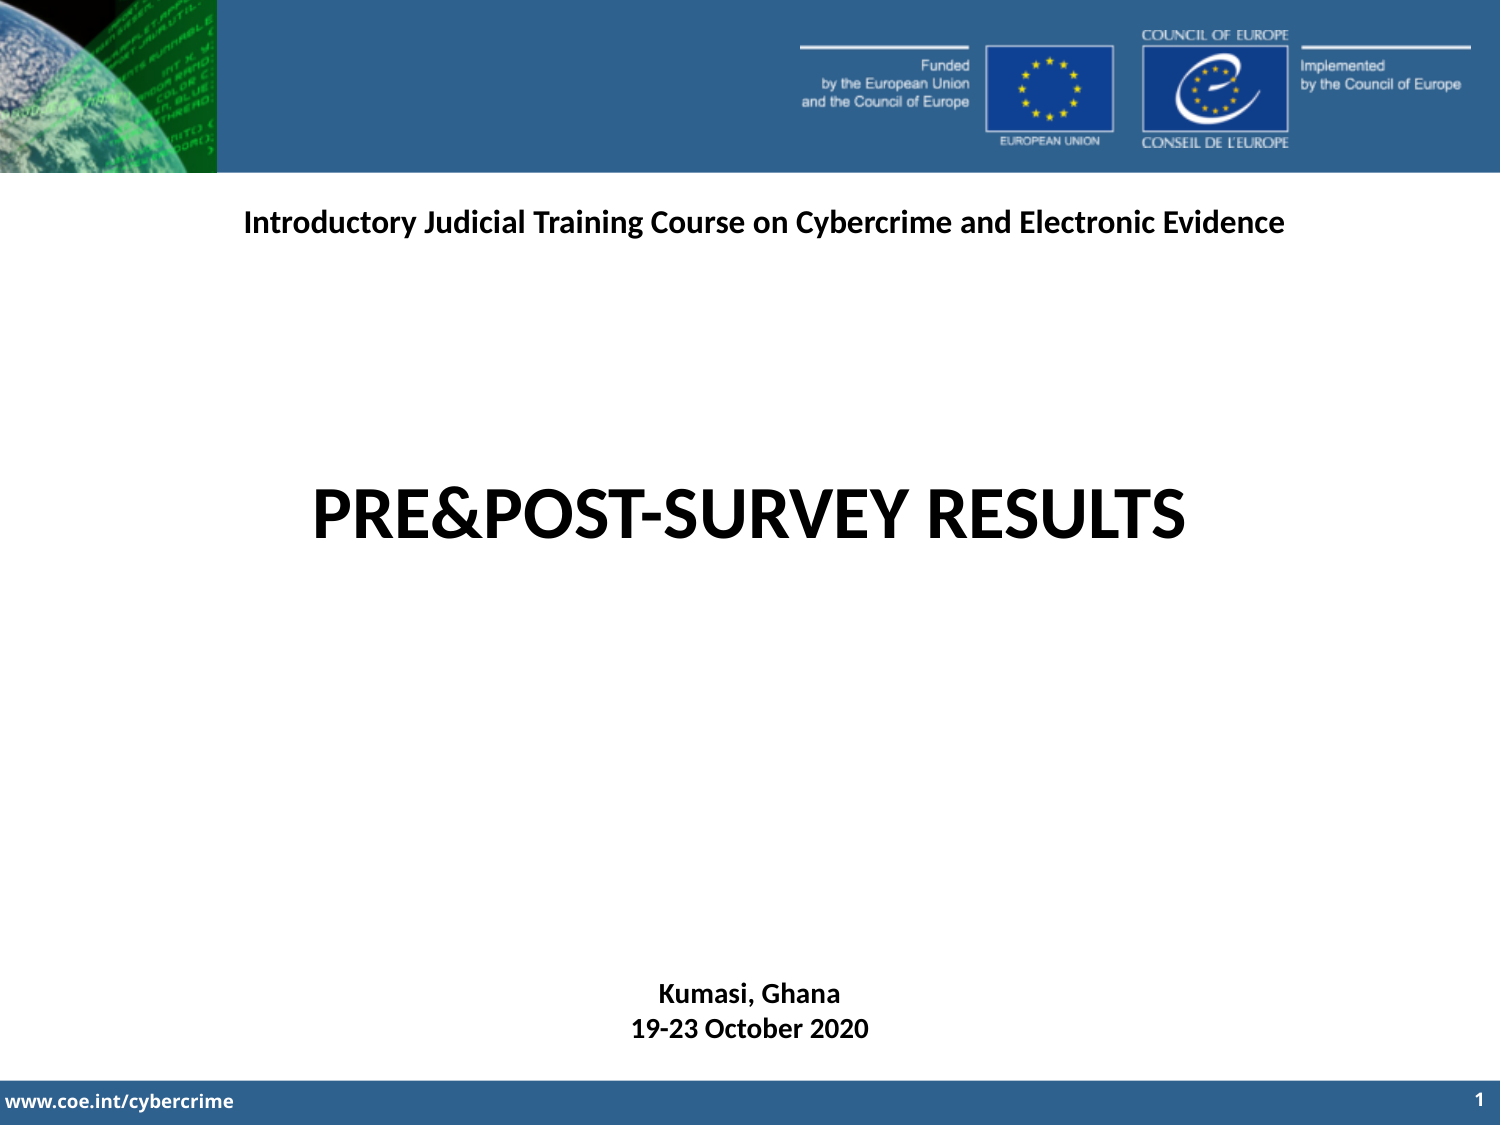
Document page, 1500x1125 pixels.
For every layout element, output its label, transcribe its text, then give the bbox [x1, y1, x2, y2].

text_box PRE&POST-SURVEY RESULTS [44, 456, 1456, 562]
text_box Introductory Judicial Training Course on Cybercrime and Electronic Evidence [59, 193, 1471, 248]
picture [799, 30, 1471, 148]
text_box Kumasi, Ghana 19-23 October 2020 [311, 966, 1189, 1052]
picture [0, 1, 217, 173]
